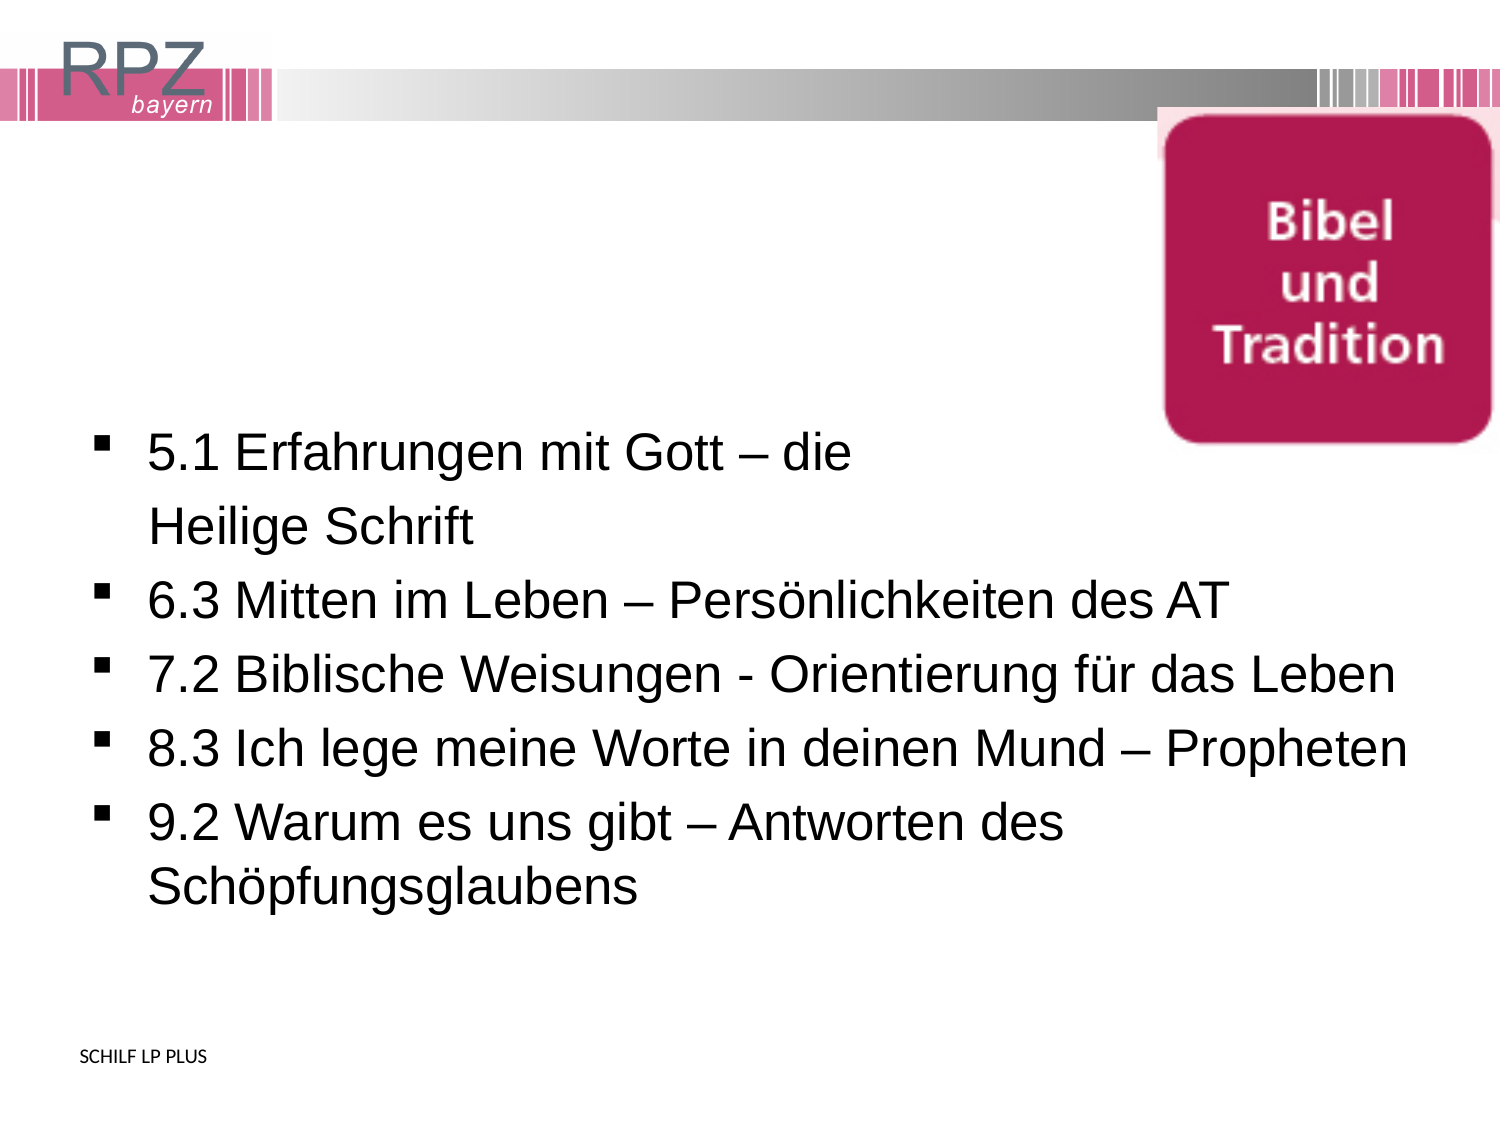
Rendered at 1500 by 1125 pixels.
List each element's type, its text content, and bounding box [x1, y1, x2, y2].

list 5.1 Erfahrungen mit Gott – die Heilige Schrift 6.3 Mitten im Leben – Persönlichkeiten des AT 7.2 Biblische Weisungen - Orientierung für das Leben 8.3 Ich lege meine Worte in deinen Mund – Propheten 9.2 Warum es uns gibt – Antworten des Schöpfungsglaubens [75, 262, 1425, 1005]
picture [0, 31, 272, 121]
text_box [123, 301, 1152, 451]
picture [1157, 69, 1500, 455]
